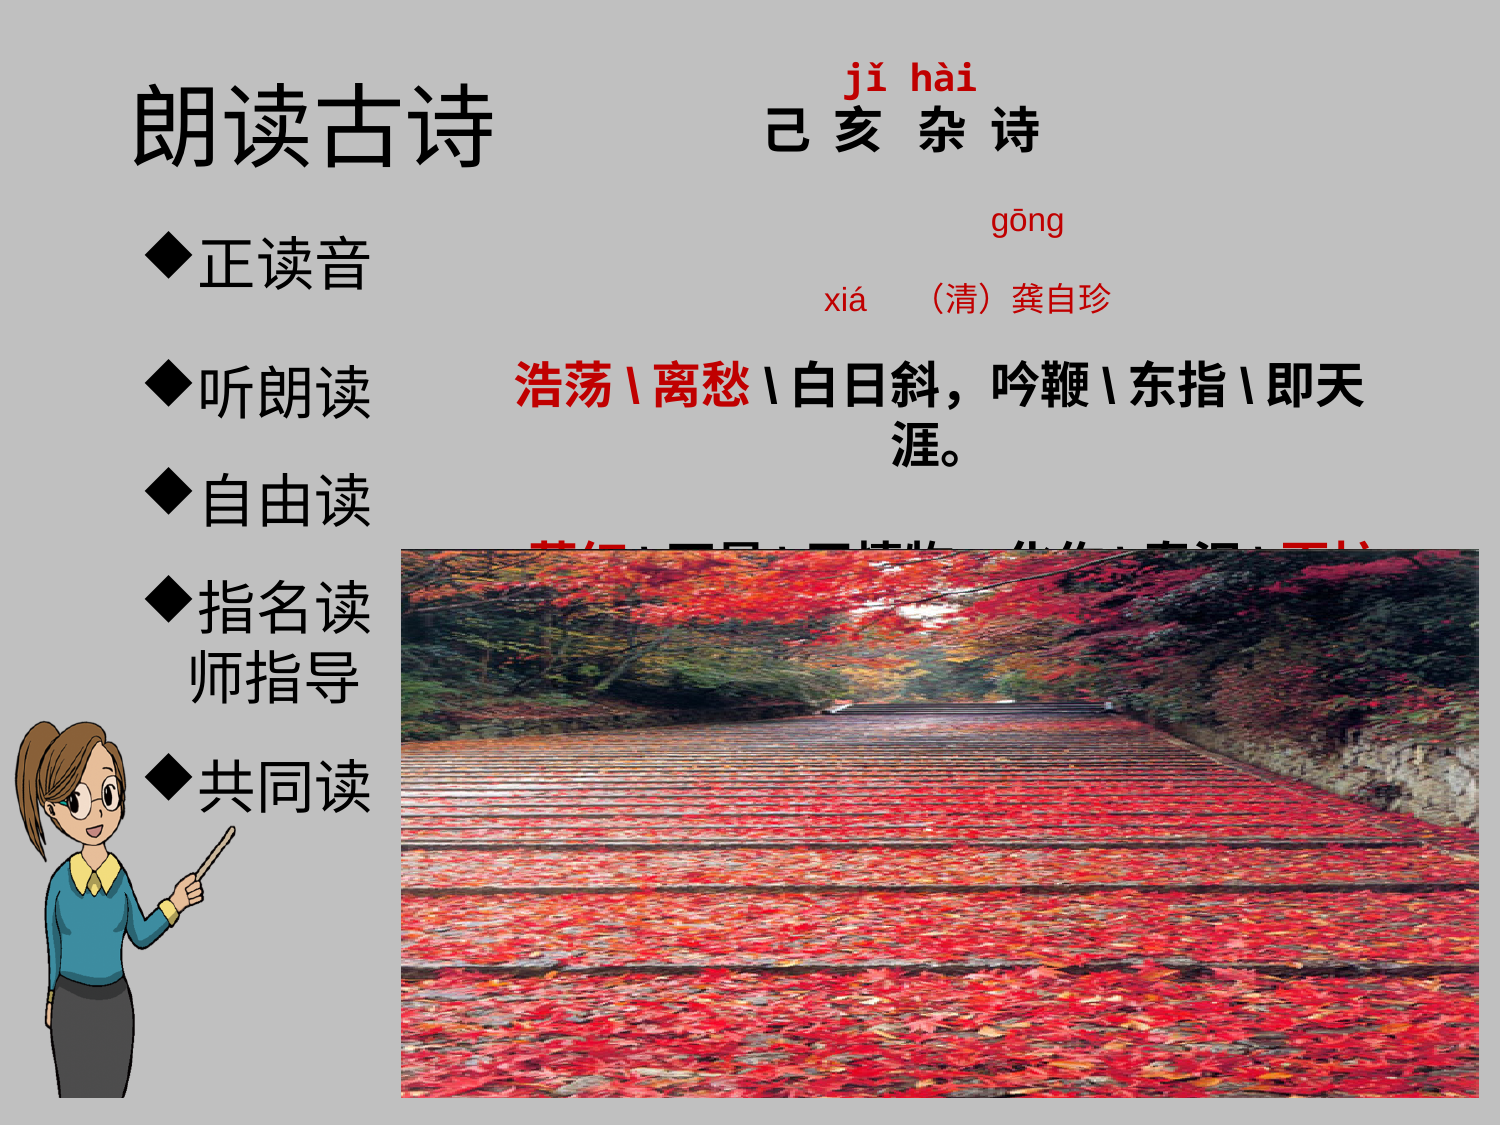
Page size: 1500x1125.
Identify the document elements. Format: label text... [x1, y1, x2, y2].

text_box 自由读 [124, 456, 405, 541]
text_box jǐ hài 己 亥 杂 诗 gōng xiá （清）龚自珍 浩荡\离愁\白日斜，吟鞭\东指\即天涯。 落红\不是\无情物，化作\春泥\更护花。 [468, 43, 1412, 549]
text_box 朗读古诗 [115, 61, 530, 187]
picture [14, 720, 236, 1098]
text_box 共同读 [236, 742, 401, 828]
text_box 正读音 [125, 220, 541, 305]
picture [401, 549, 1479, 1098]
text_box 指名读师指导 [124, 563, 401, 719]
text_box 听朗读 [124, 348, 405, 434]
